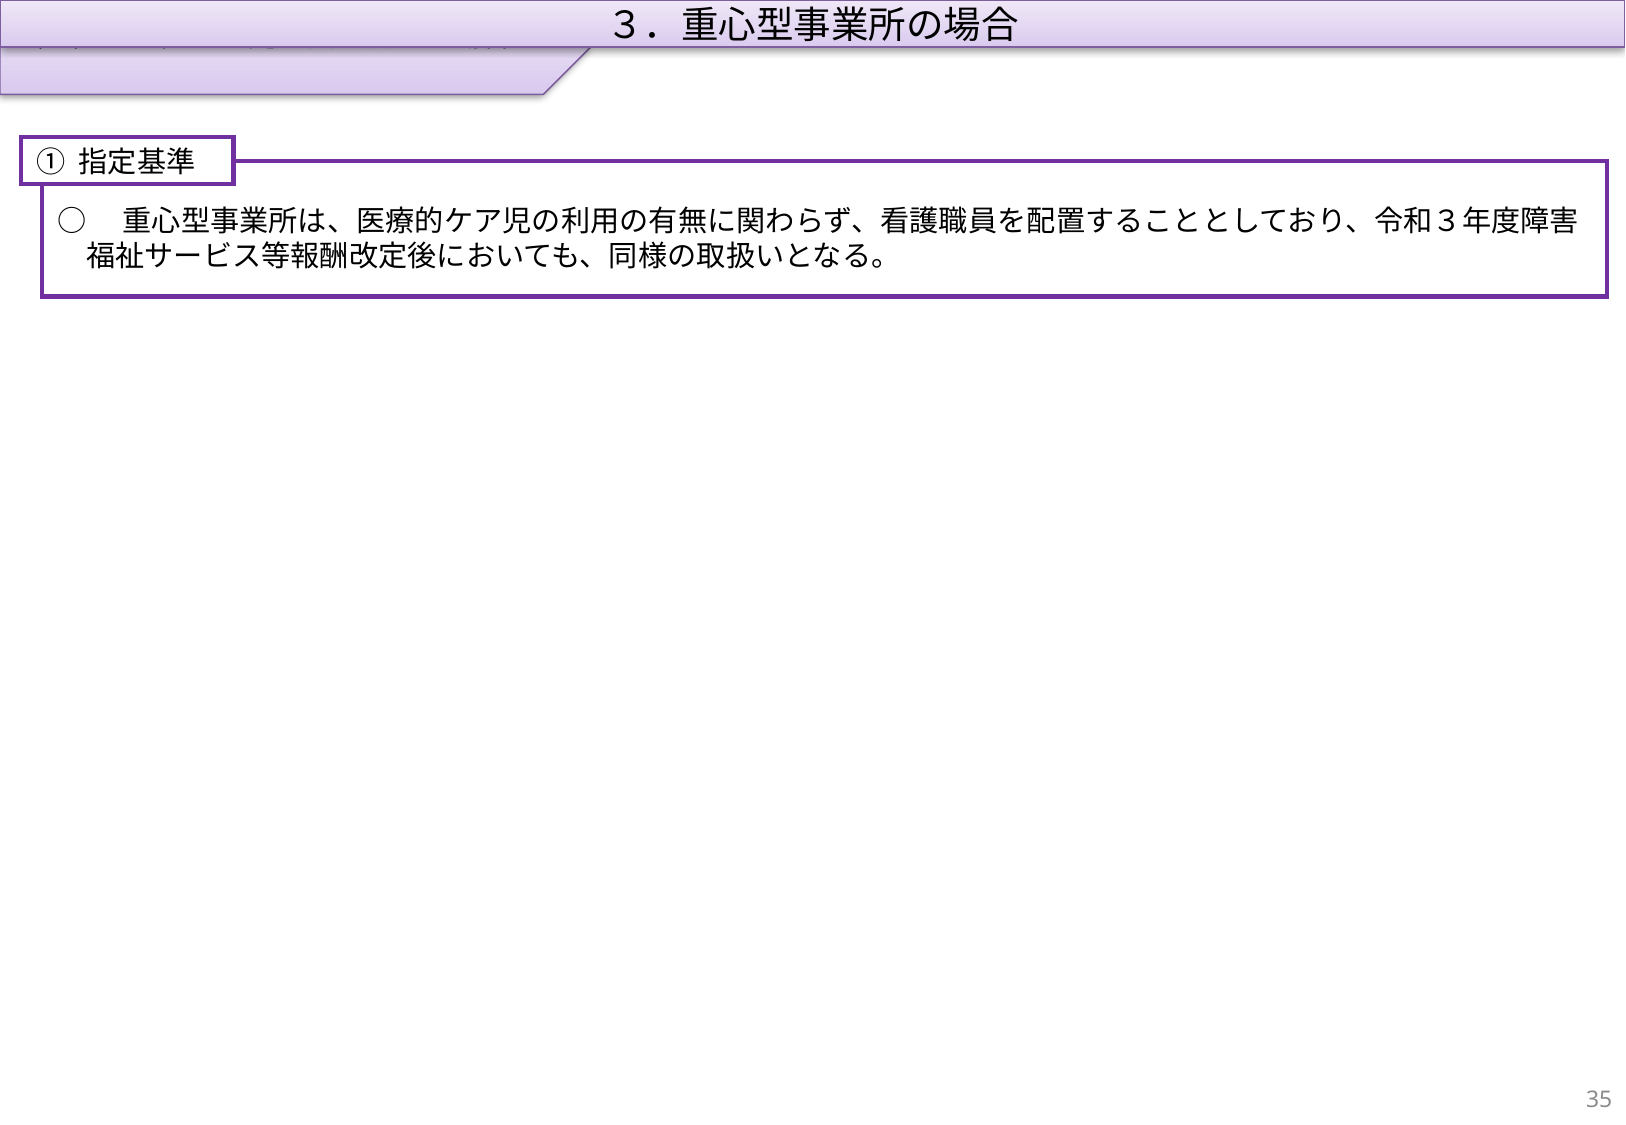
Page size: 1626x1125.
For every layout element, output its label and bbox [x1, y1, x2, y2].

slide_number [1248, 1070, 1625, 1125]
text_box [0, 0, 1625, 96]
text_box [21, 137, 1608, 297]
